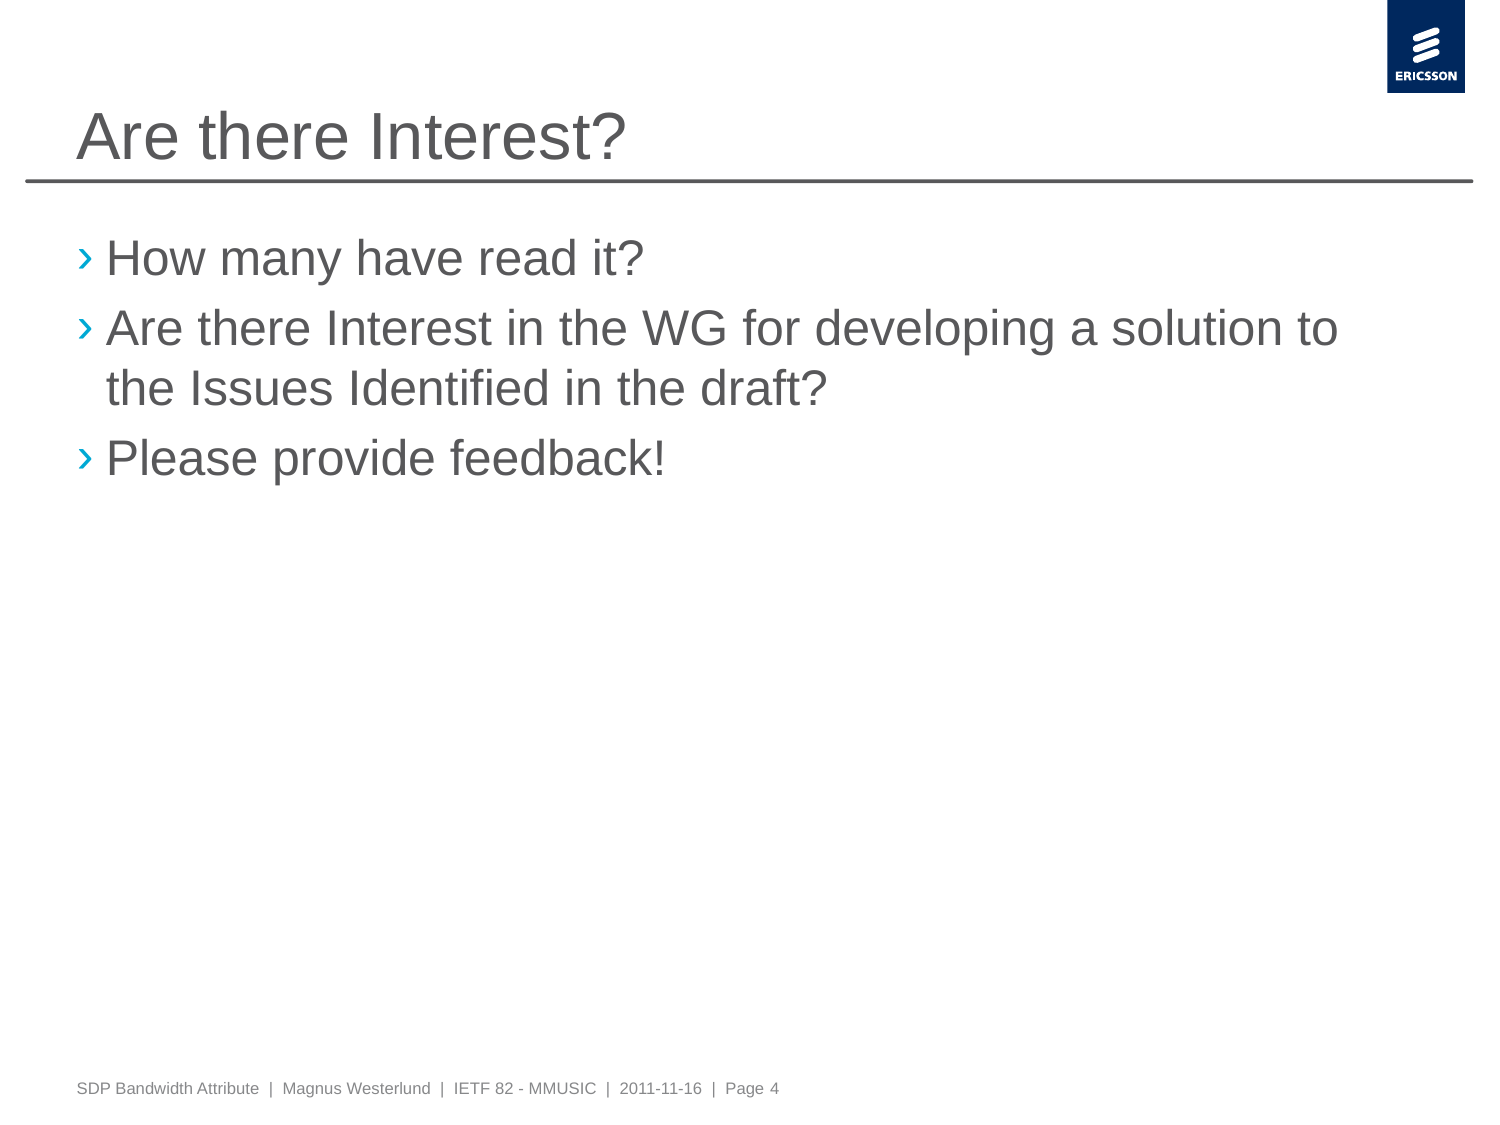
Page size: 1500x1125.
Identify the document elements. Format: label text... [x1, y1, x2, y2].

title Are there Interest? [64, 91, 1349, 173]
list How many have read it? Are there Interest in the WG for developing a solution to the Issues Identified in the draft? Please provide feedback! [64, 225, 1436, 929]
